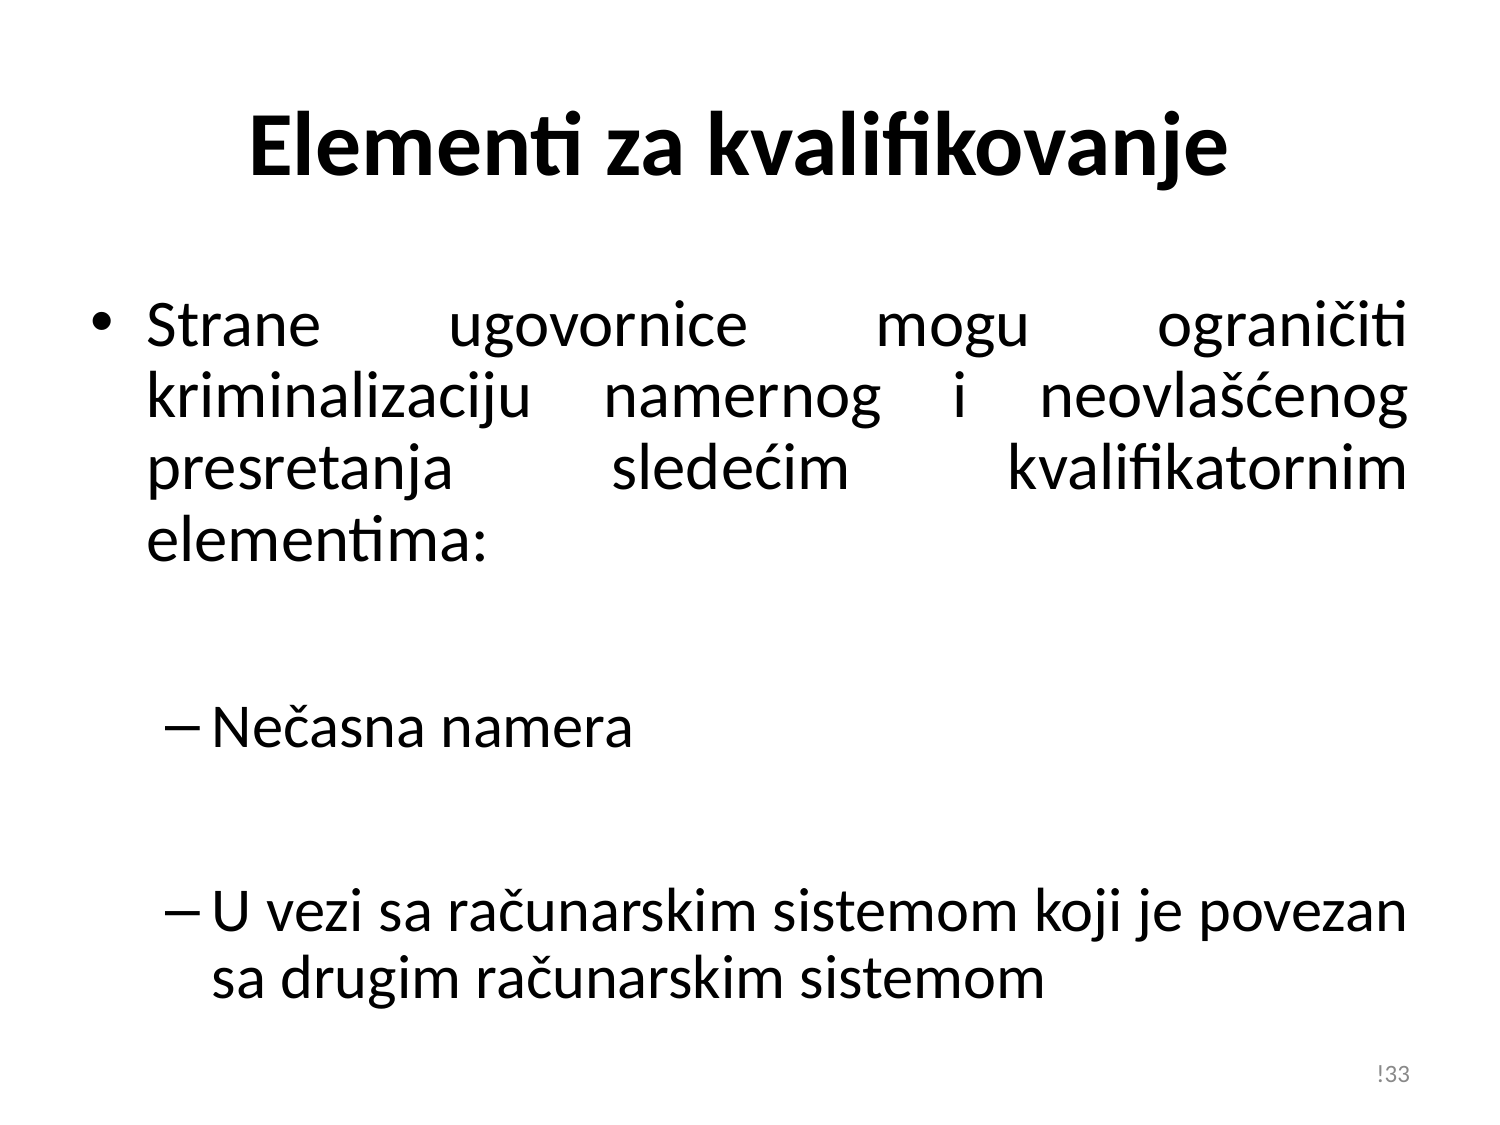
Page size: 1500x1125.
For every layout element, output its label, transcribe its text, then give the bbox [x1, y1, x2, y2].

title Elementi za kvalifikovanje [74, 44, 1426, 233]
slide_number !33 [1074, 1042, 1425, 1103]
list Strane ugovornice mogu ograničiti kriminalizaciju namernog i neovlašćenog presretanja sledećim kvalifikatornim elementima: Nečasna namera U vezi sa računarskim sistemom koji je povezan sa drugim računarskim sistemom [74, 280, 1426, 963]
